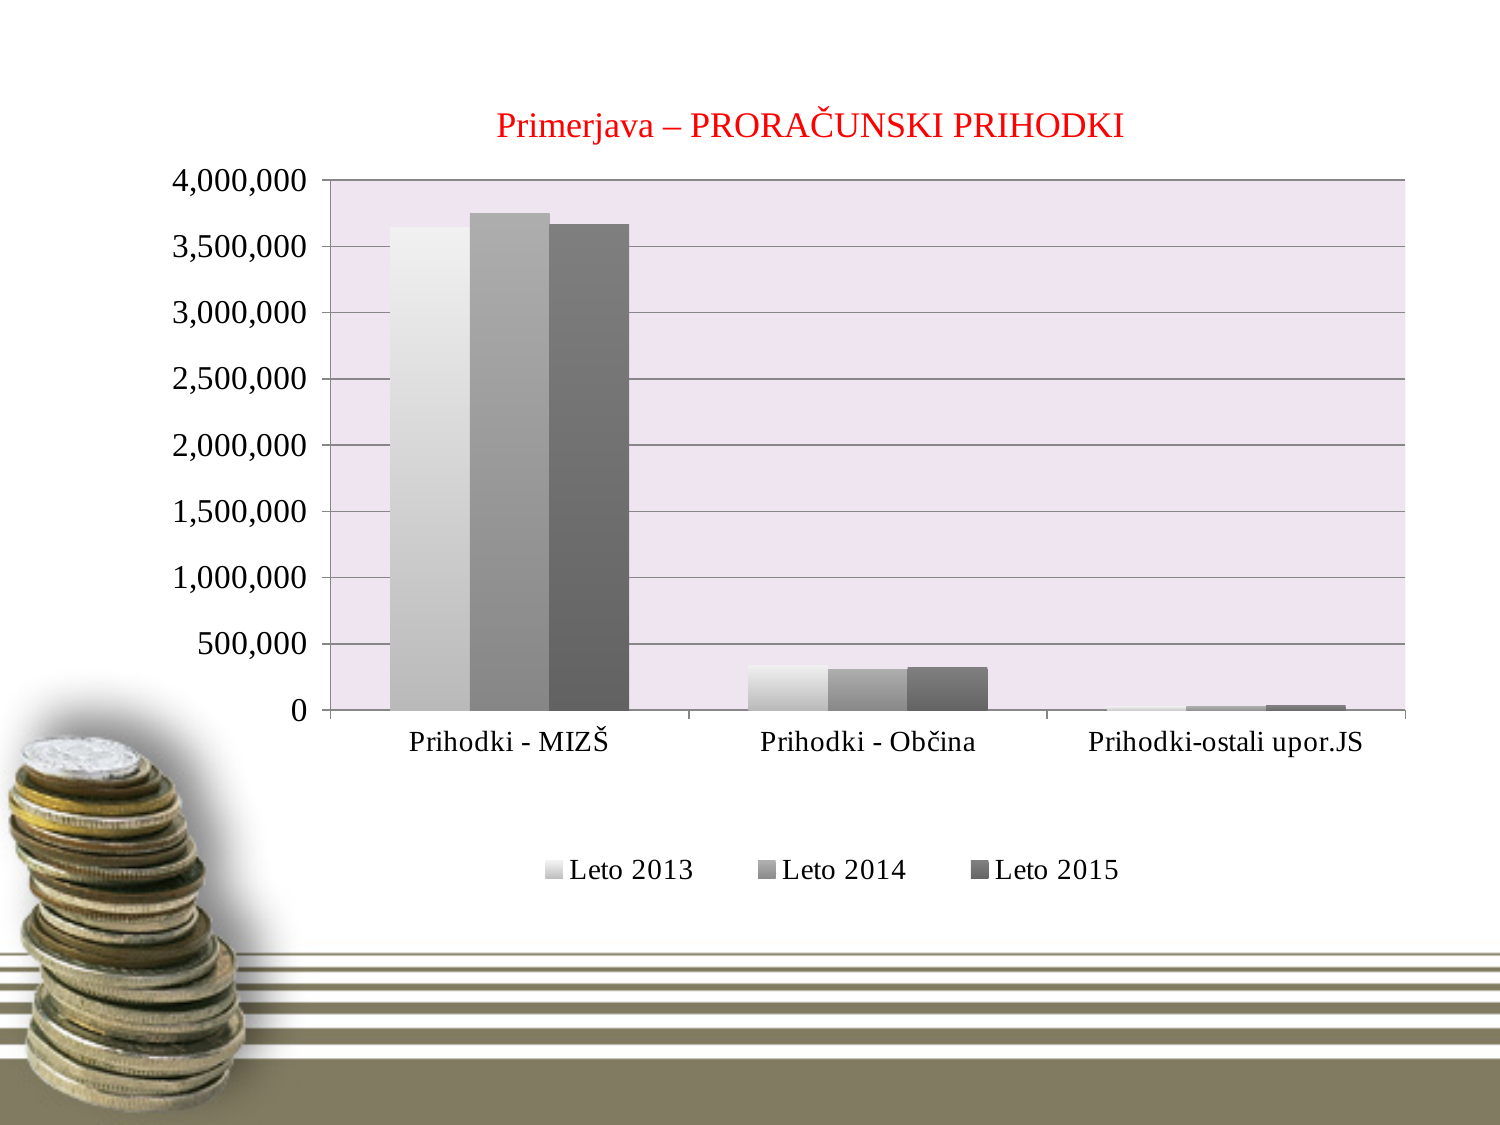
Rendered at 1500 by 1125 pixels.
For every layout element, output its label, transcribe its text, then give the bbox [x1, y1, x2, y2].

title Primerjava – PRORAČUNSKI PRIHODKI [234, 93, 1388, 150]
chart [34, 152, 1407, 1079]
picture [0, 0, 1500, 1125]
